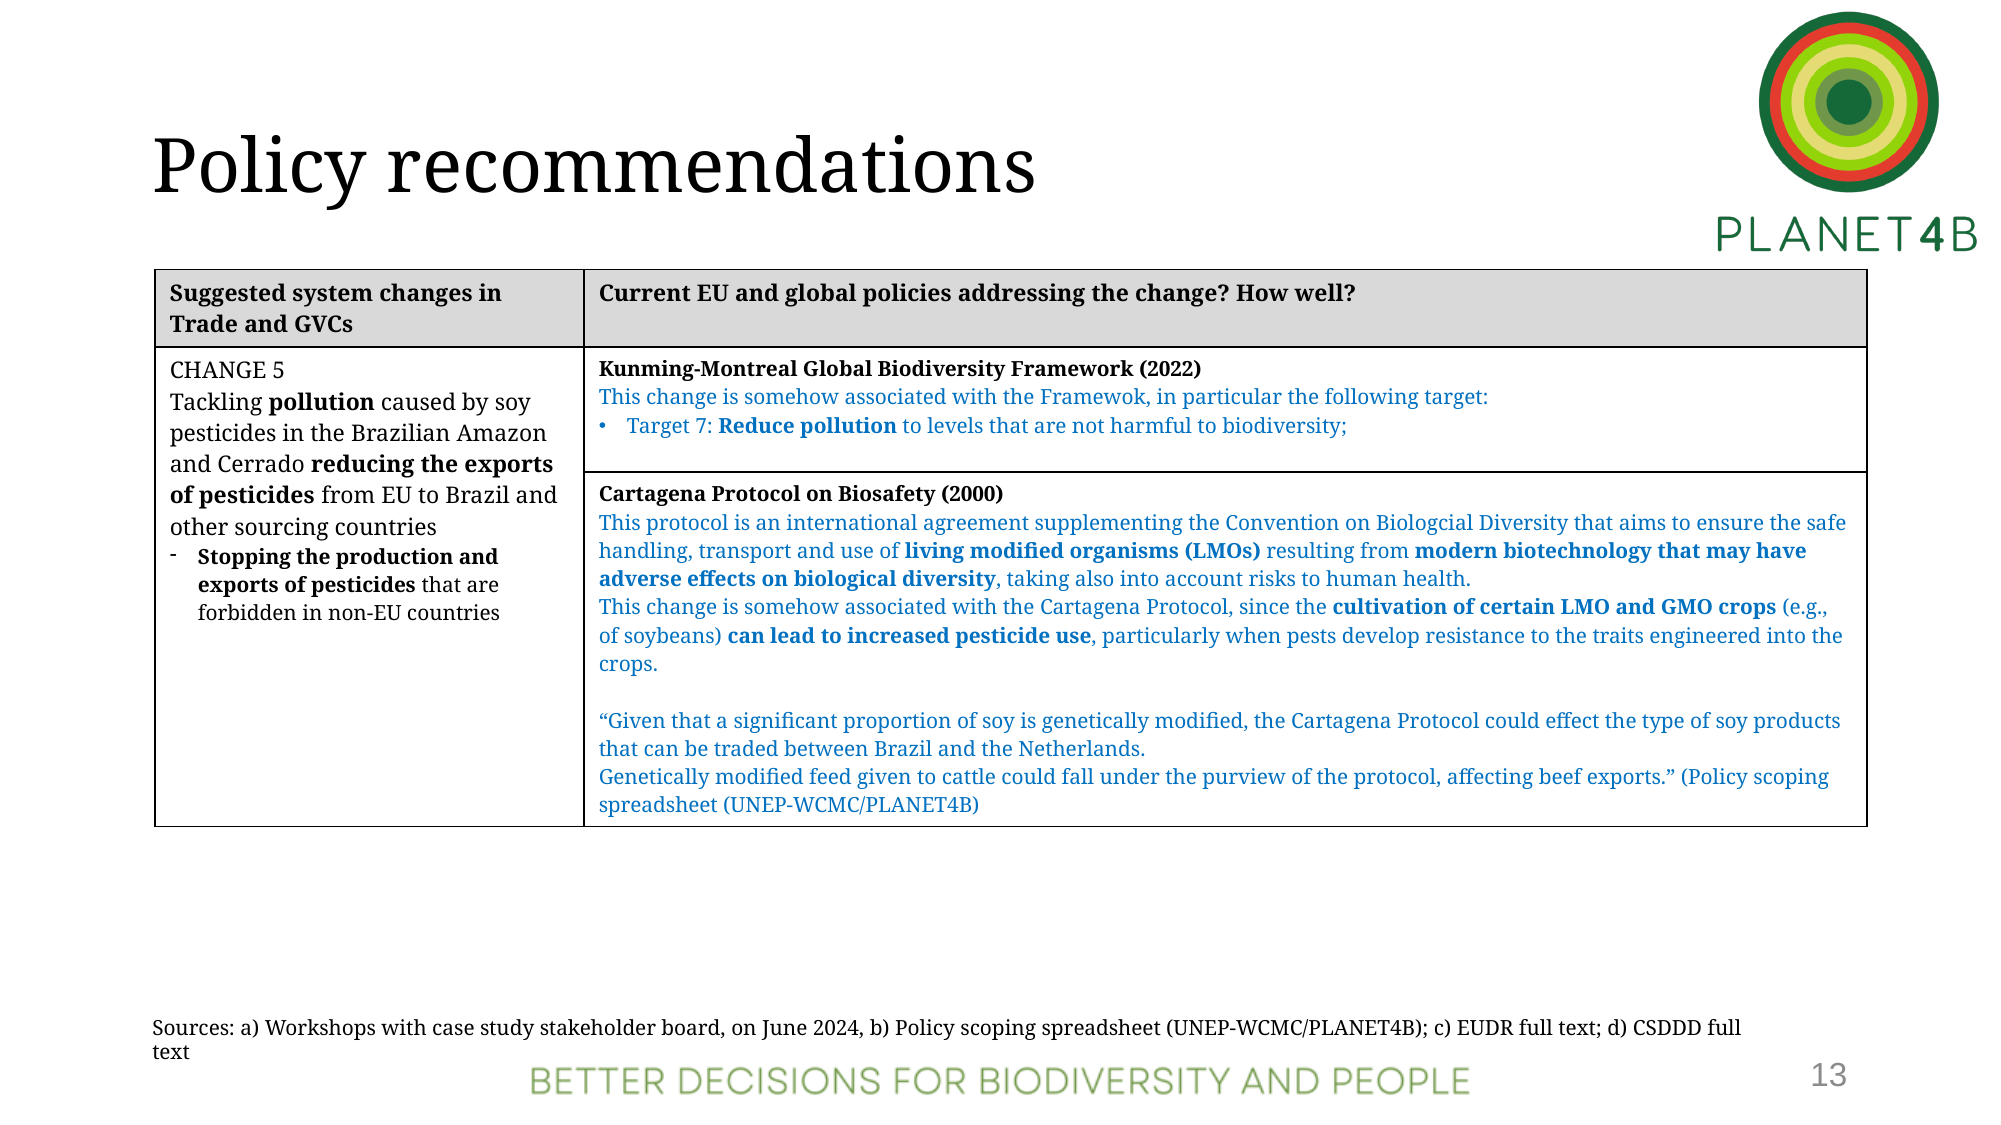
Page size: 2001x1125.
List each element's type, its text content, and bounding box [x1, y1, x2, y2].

table_cell Cartagena Protocol on Biosafety (2000) This protocol is an international agreement supplementing the Convention on Biologcial Diversity that aims to ensure the safe handling, transport and use of living modified organisms (LMOs) resulting from modern biotechnology that may have adverse effects on biological diversity, taking also into account risks to human health. This change is somehow associated with the Cartagena Protocol, since the cultivation of certain LMO and GMO crops (e.g., of soybeans) can lead to increased pesticide use, particularly when pests develop resistance to the traits engineered into the crops. “Given that a significant proportion of soy is genetically modified, the Cartagena Protocol could effect the type of soy products that can be traded between Brazil and the Netherlands. Genetically modified feed given to cattle could fall under the purview of the protocol, affecting beef exports.” (Policy scoping spreadsheet (UNEP-WCMC/PLANET4B) [585, 473, 1866, 826]
table_cell Kunming-Montreal Global Biodiversity Framework (2022) This change is somehow associated with the Framewok, in particular the following target: Target 7: Reduce pollution to levels that are not harmful to biodiversity; [585, 348, 1866, 471]
picture [1708, 1, 1986, 263]
slide_number 13 [1412, 1042, 1863, 1103]
title Policy recommendations [137, 59, 1863, 278]
table_header Current EU and global policies addressing the change? How well? [585, 270, 1866, 346]
table_header Suggested system changes in Trade and GVCs [156, 278, 583, 346]
table_cell CHANGE 5 Tackling pollution caused by soy pesticides in the Brazilian Amazon and Cerrado reducing the exports of pesticides from EU to Brazil and other sourcing countries Stopping the production and exports of pesticides that are forbidden in non-EU countries [156, 348, 583, 826]
picture [514, 1072, 1486, 1113]
text_box Sources: a) Workshops with case study stakeholder board, on June 2024, b) Policy scoping spreadsheet (UNEP-WCMC/PLANET4B); c) EUDR full text; d) CSDDD full text [137, 956, 1783, 1072]
